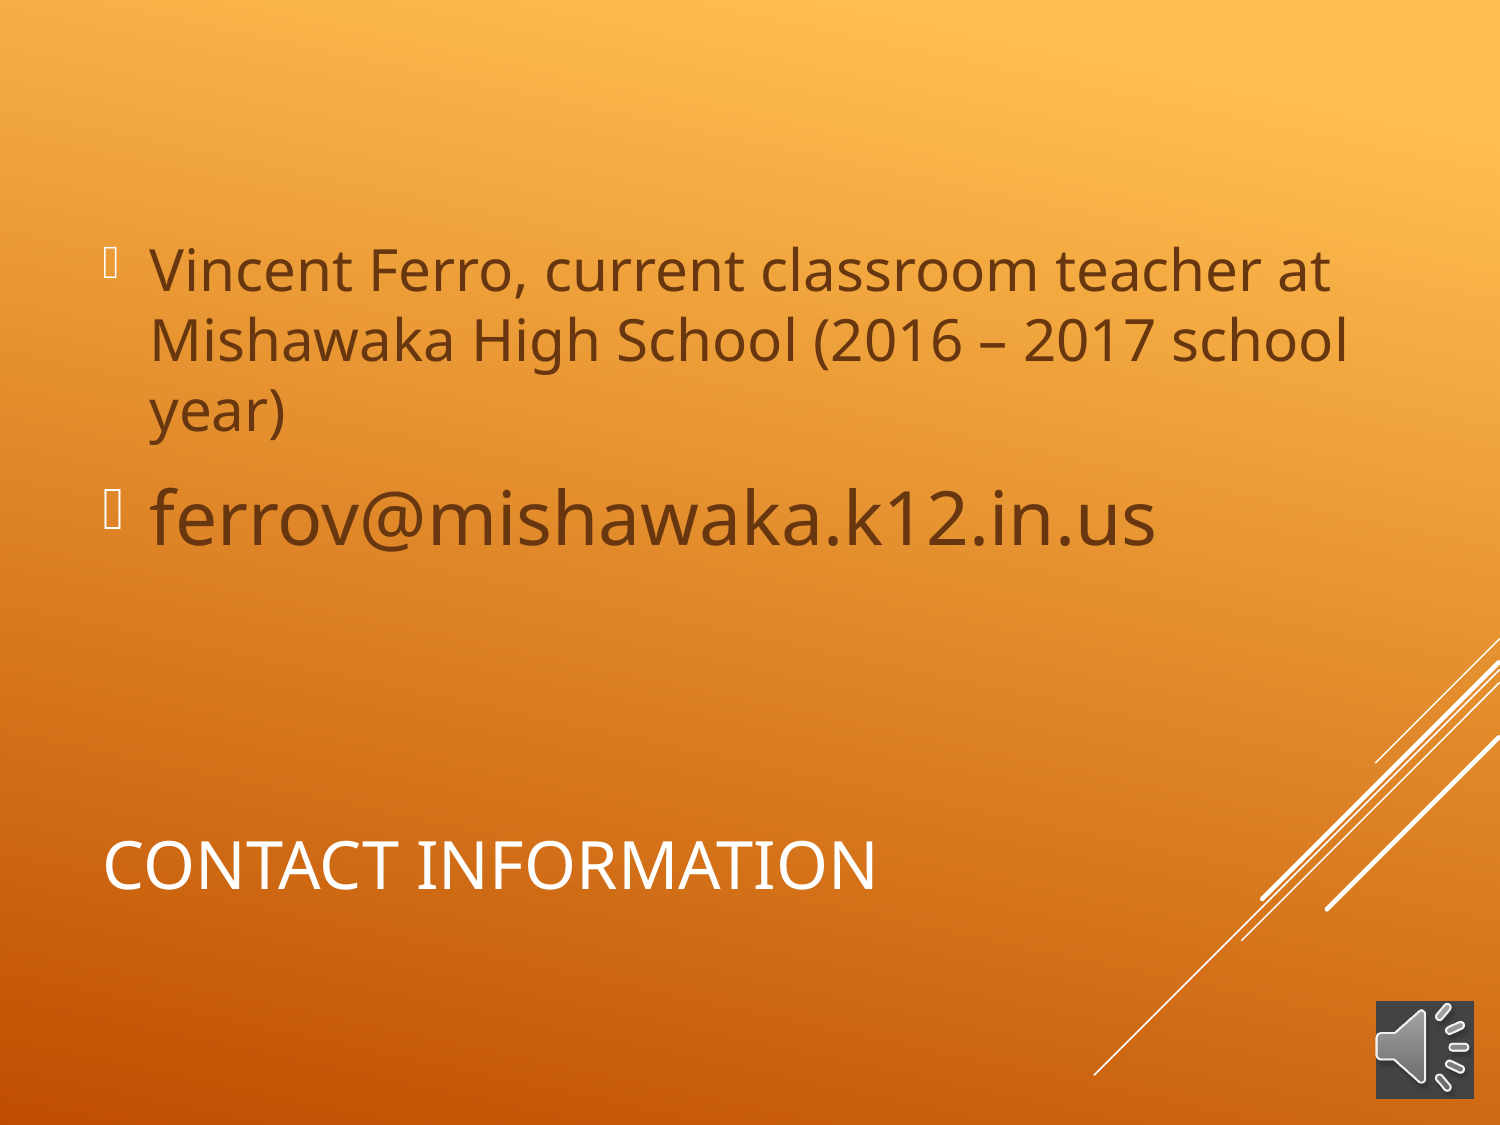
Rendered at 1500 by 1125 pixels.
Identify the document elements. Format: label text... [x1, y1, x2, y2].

list Vincent Ferro, current classroom teacher at Mishawaka High School (2016 – 2017 school year) ferrov@mishawaka.k12.in.us [87, 87, 1410, 706]
picture [1374, 999, 1476, 1101]
title Contact Information [87, 737, 1163, 988]
